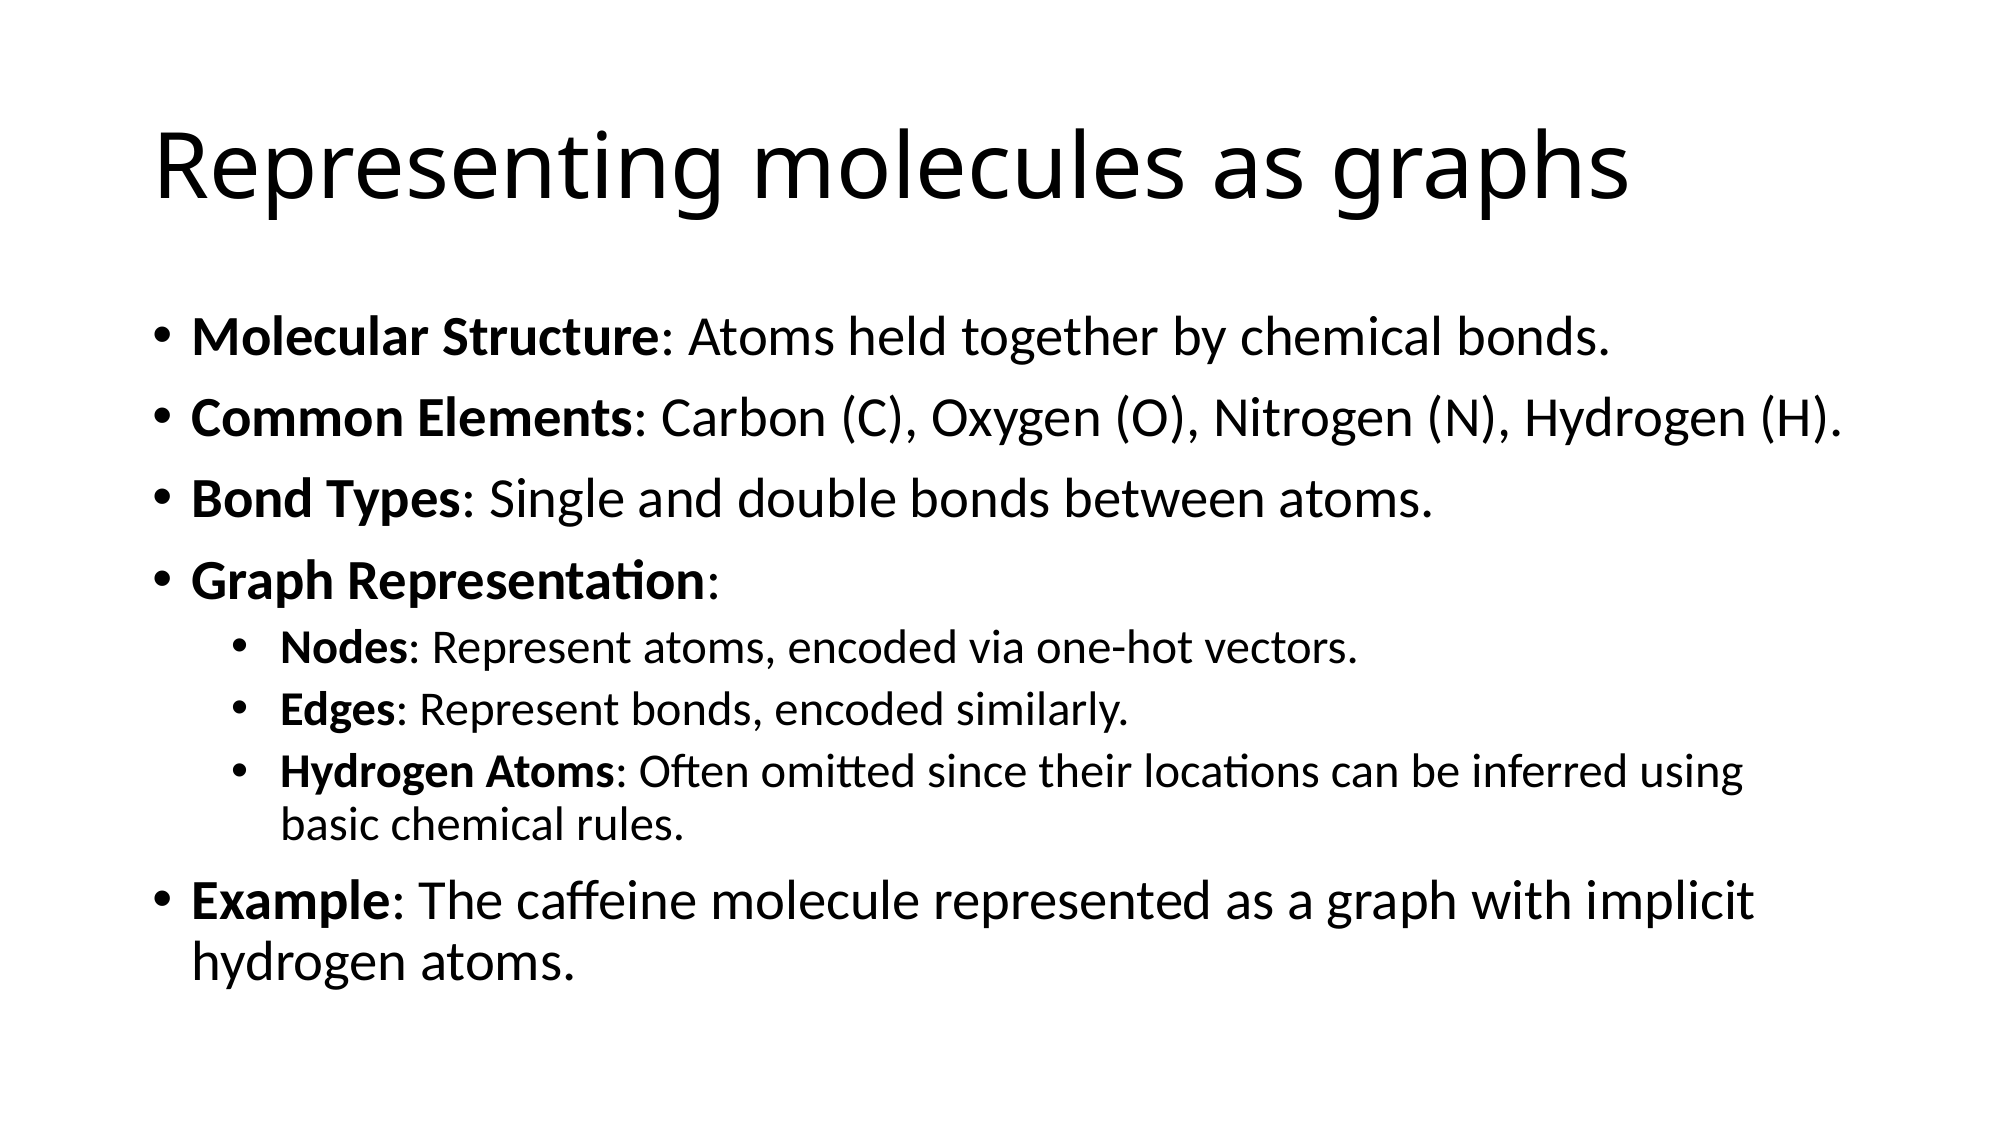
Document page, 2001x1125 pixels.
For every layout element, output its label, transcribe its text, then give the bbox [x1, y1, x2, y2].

list Molecular Structure: Atoms held together by chemical bonds. Common Elements: Carbon (C), Oxygen (O), Nitrogen (N), Hydrogen (H). Bond Types: Single and double bonds between atoms. Graph Representation: Nodes: Represent atoms, encoded via one-hot vectors. Edges: Represent bonds, encoded similarly. Hydrogen Atoms: Often omitted since their locations can be inferred using basic chemical rules. Example: The caffeine molecule represented as a graph with implicit hydrogen atoms. [137, 299, 1863, 1014]
title Representing molecules as graphs [137, 59, 1863, 278]
